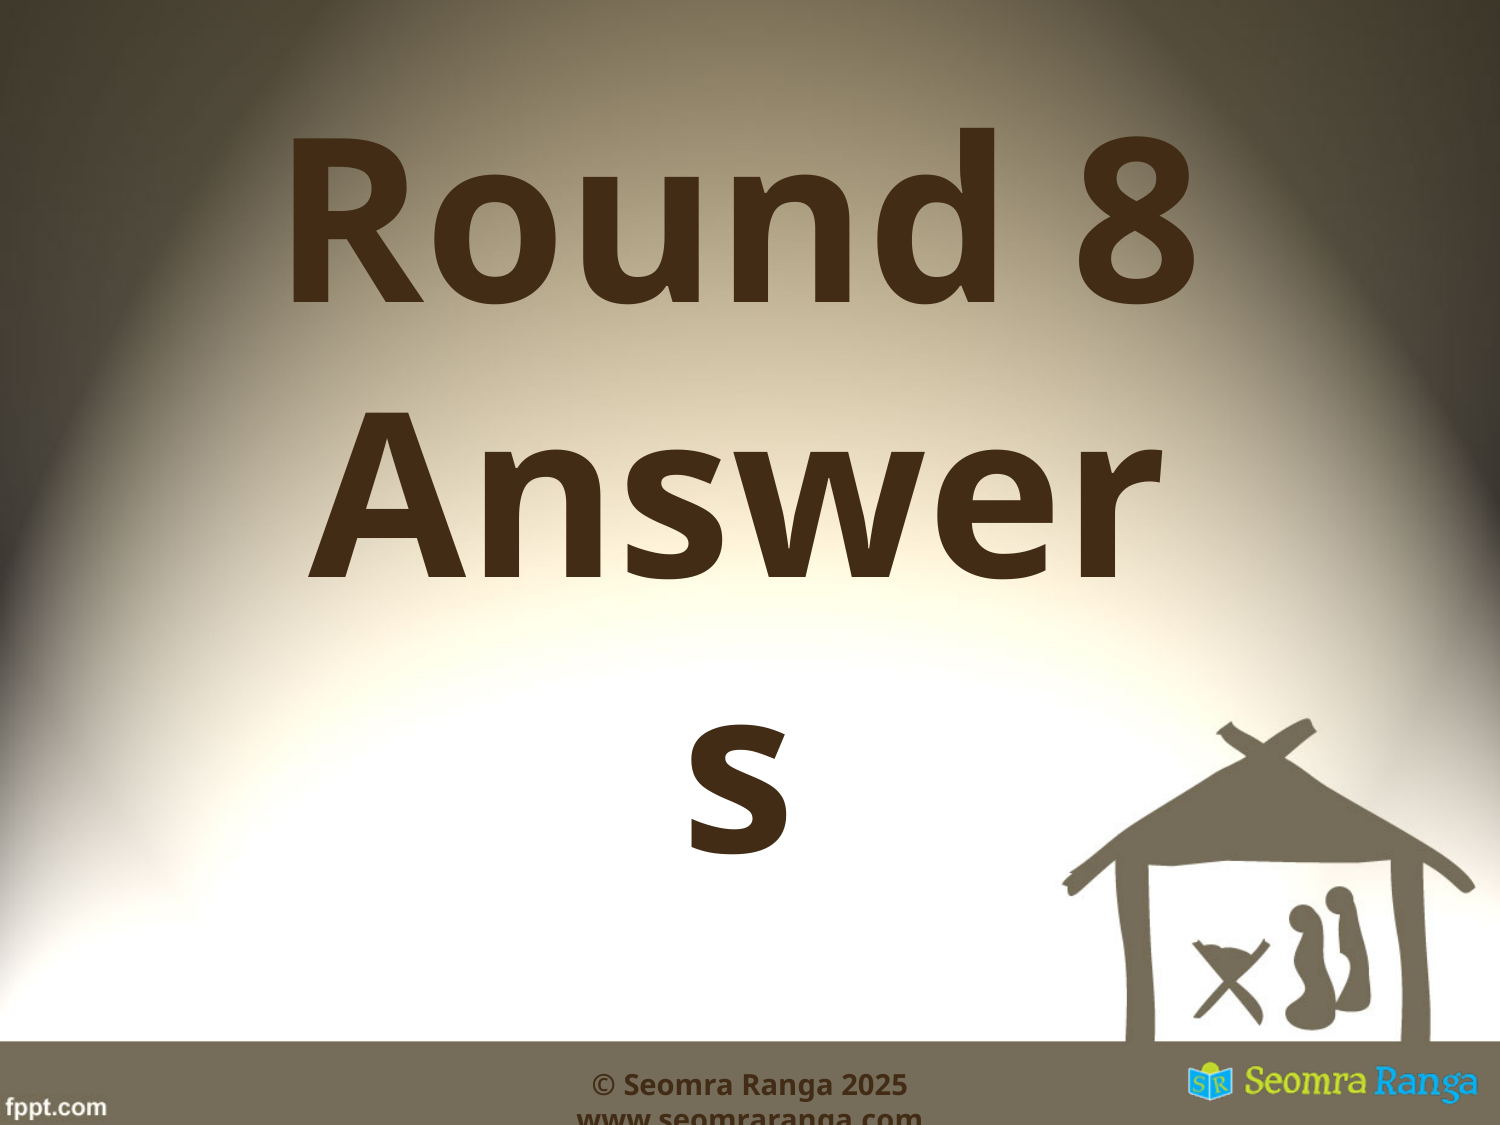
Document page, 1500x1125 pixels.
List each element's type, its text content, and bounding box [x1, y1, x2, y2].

picture [0, 0, 1500, 1125]
title Round 8 Answers [253, 184, 1223, 787]
text_box © Seomra Ranga 2025 www.seomraranga.com [401, 1058, 1099, 1125]
